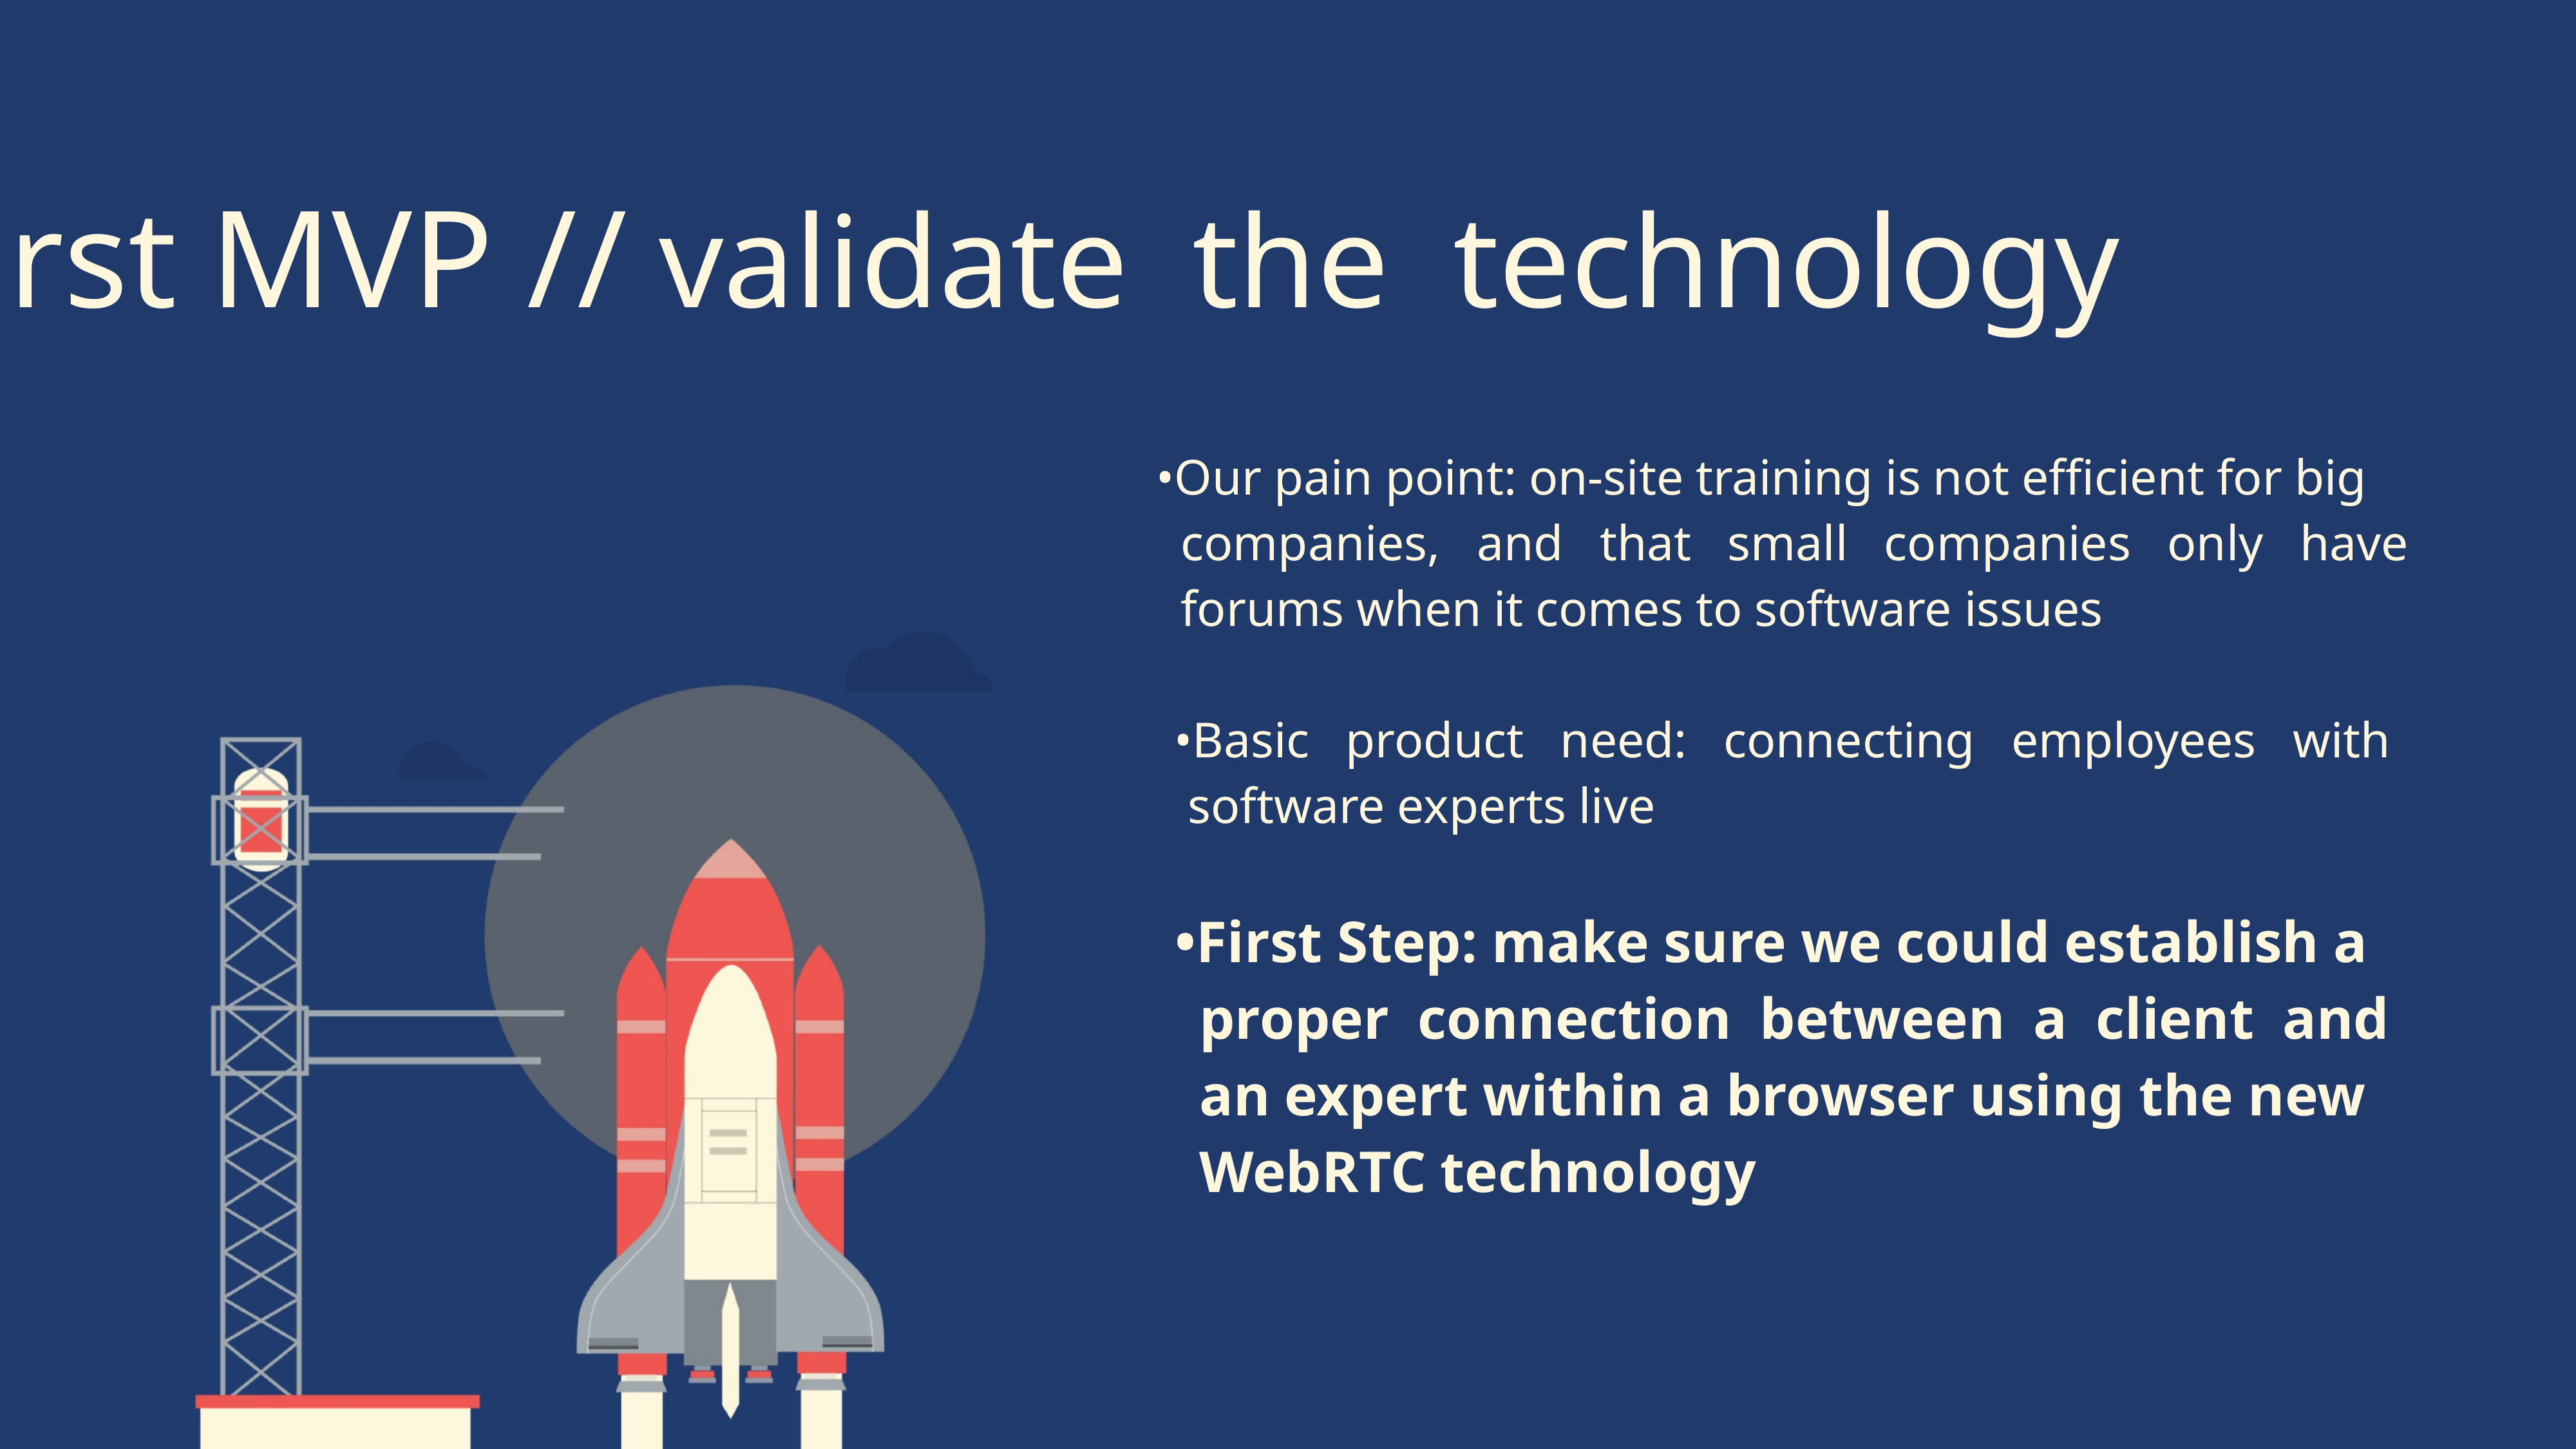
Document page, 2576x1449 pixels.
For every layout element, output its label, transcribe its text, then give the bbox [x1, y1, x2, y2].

picture [160, 570, 1074, 1449]
text_box [0, 0, 2576, 1449]
text_box software experts live [1188, 767, 1656, 838]
text_box •First Step: make sure we could establish a proper connection between a client and an expert within a browser using the new WebRTC technology [1175, 897, 2390, 1209]
text_box First MVP // validate the technology [0, 79, 2120, 339]
text_box •Our pain point: on-site training is not eﬃcient for big companies, and that small companies only have forums when it comes to software issues [1156, 439, 2409, 641]
text_box •Basic product need: connecting employees with [1174, 701, 2391, 772]
